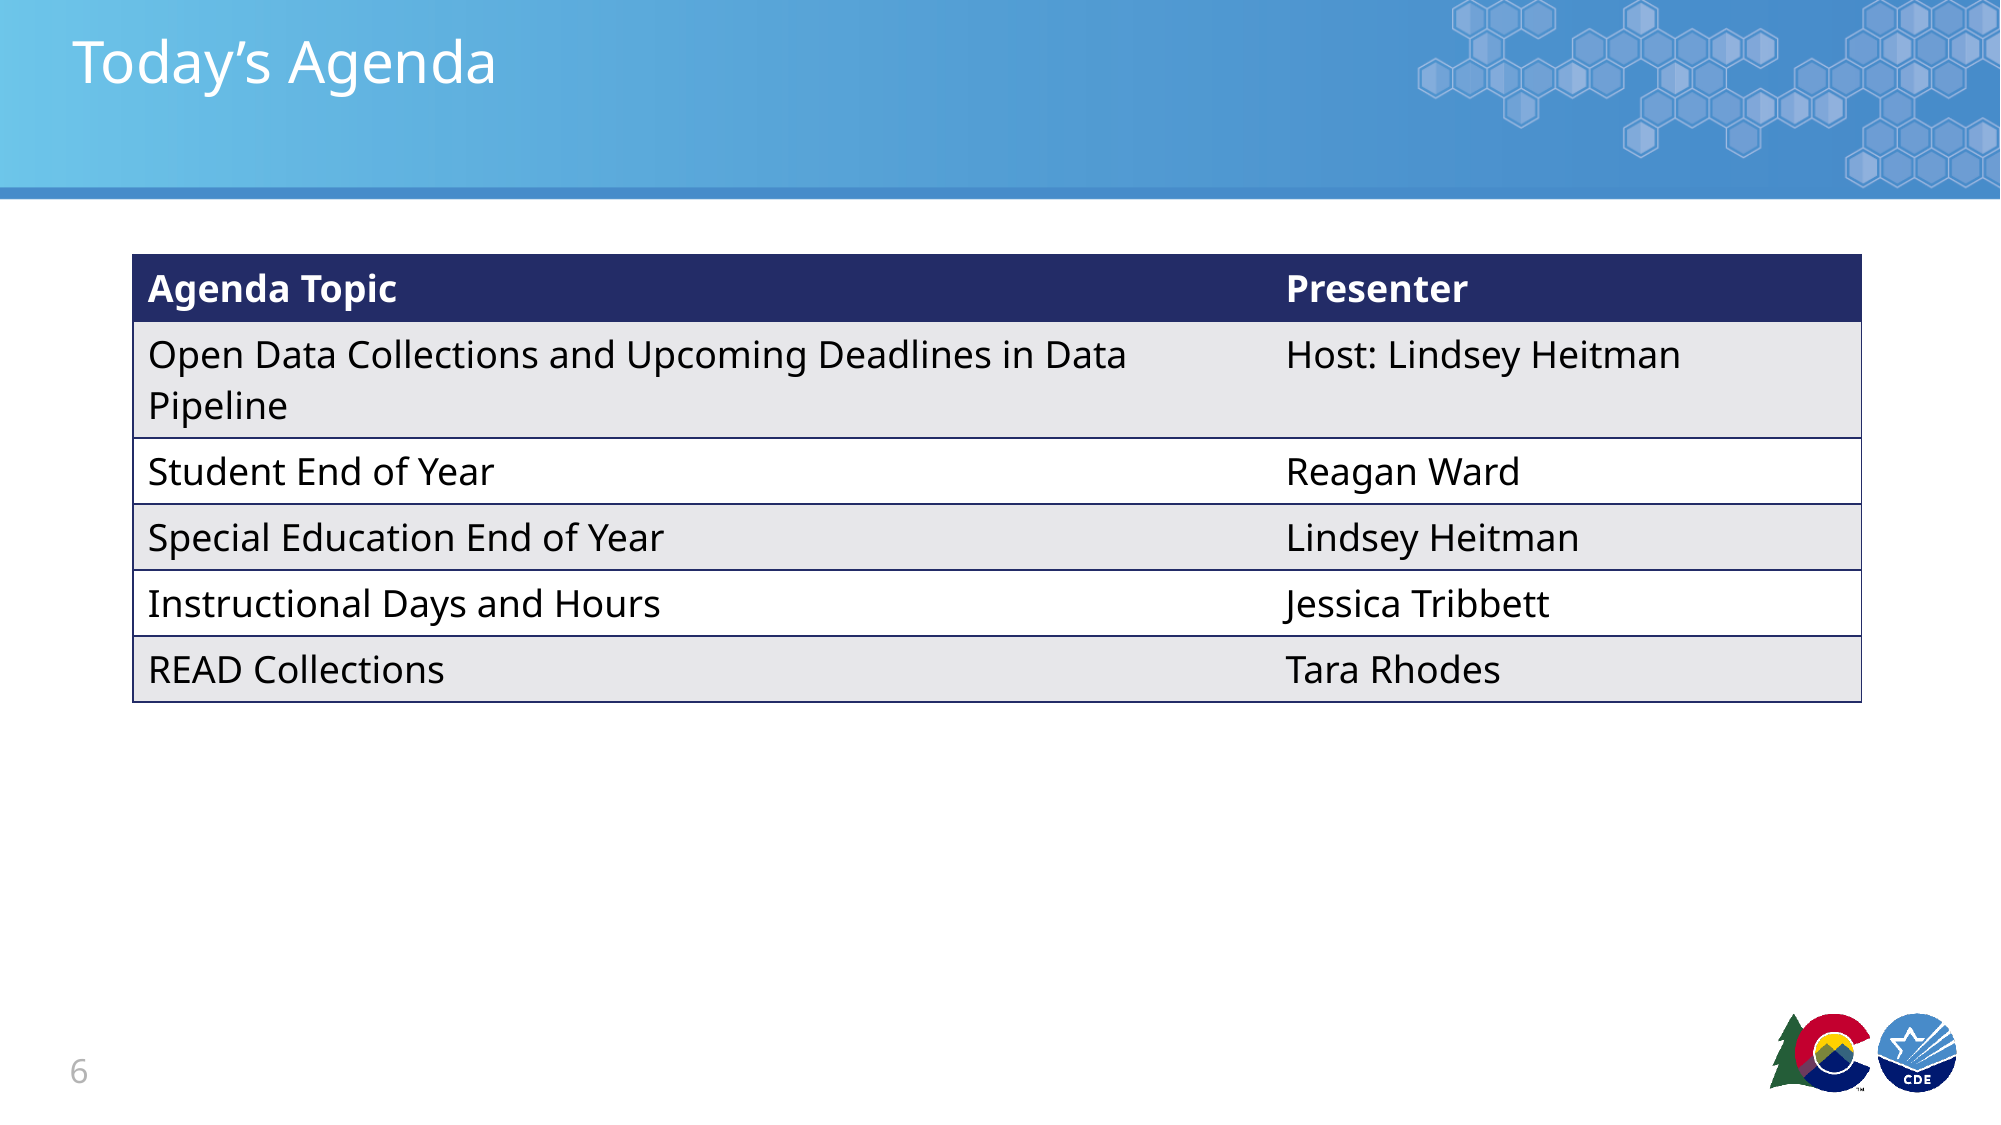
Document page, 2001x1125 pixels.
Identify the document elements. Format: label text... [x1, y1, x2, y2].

table_cell Instructional Days and Hours [134, 571, 1271, 635]
slide_number 6 [54, 1042, 191, 1103]
table_cell Reagan Ward [1271, 439, 1861, 503]
table_cell Host: Lindsey Heitman [1271, 322, 1861, 437]
table_cell Open Data Collections and Upcoming Deadlines in Data Pipeline [134, 322, 1271, 437]
title Today’s Agenda [72, 33, 1396, 182]
table_header Presenter [1271, 256, 1861, 320]
table_cell Lindsey Heitman [1271, 505, 1861, 569]
picture [1768, 1012, 1957, 1093]
table_cell Special Education End of Year [134, 505, 1271, 569]
table_cell READ Collections [134, 637, 1271, 701]
table_cell Tara Rhodes [1271, 637, 1861, 701]
table_header Agenda Topic [134, 256, 1271, 320]
table_cell Student End of Year [134, 439, 1271, 503]
picture [0, 0, 2000, 200]
table_cell Jessica Tribbett [1271, 571, 1861, 635]
